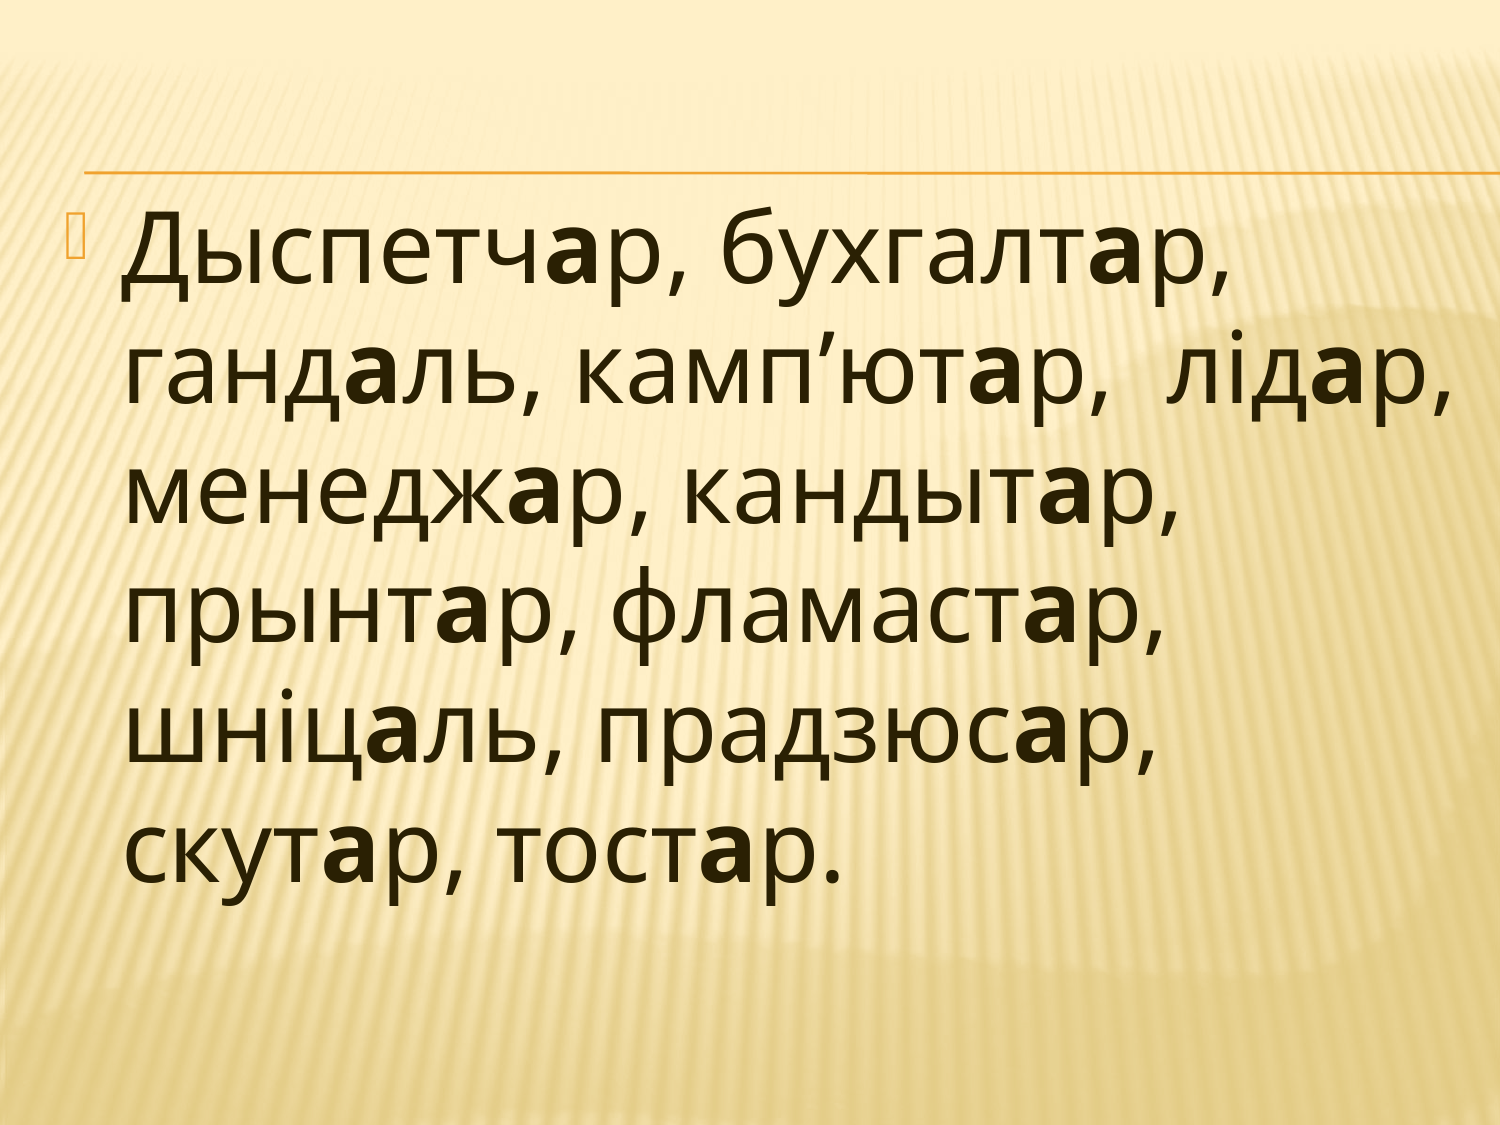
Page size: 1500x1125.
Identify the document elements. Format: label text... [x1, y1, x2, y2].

list Дыспетчар, бухгалтар, гандаль, камп’ютар, лідар, менеджар, кандытар, прынтар, фламастар, шніцаль, прадзюсар, скутар, тостар. [50, 175, 1475, 998]
